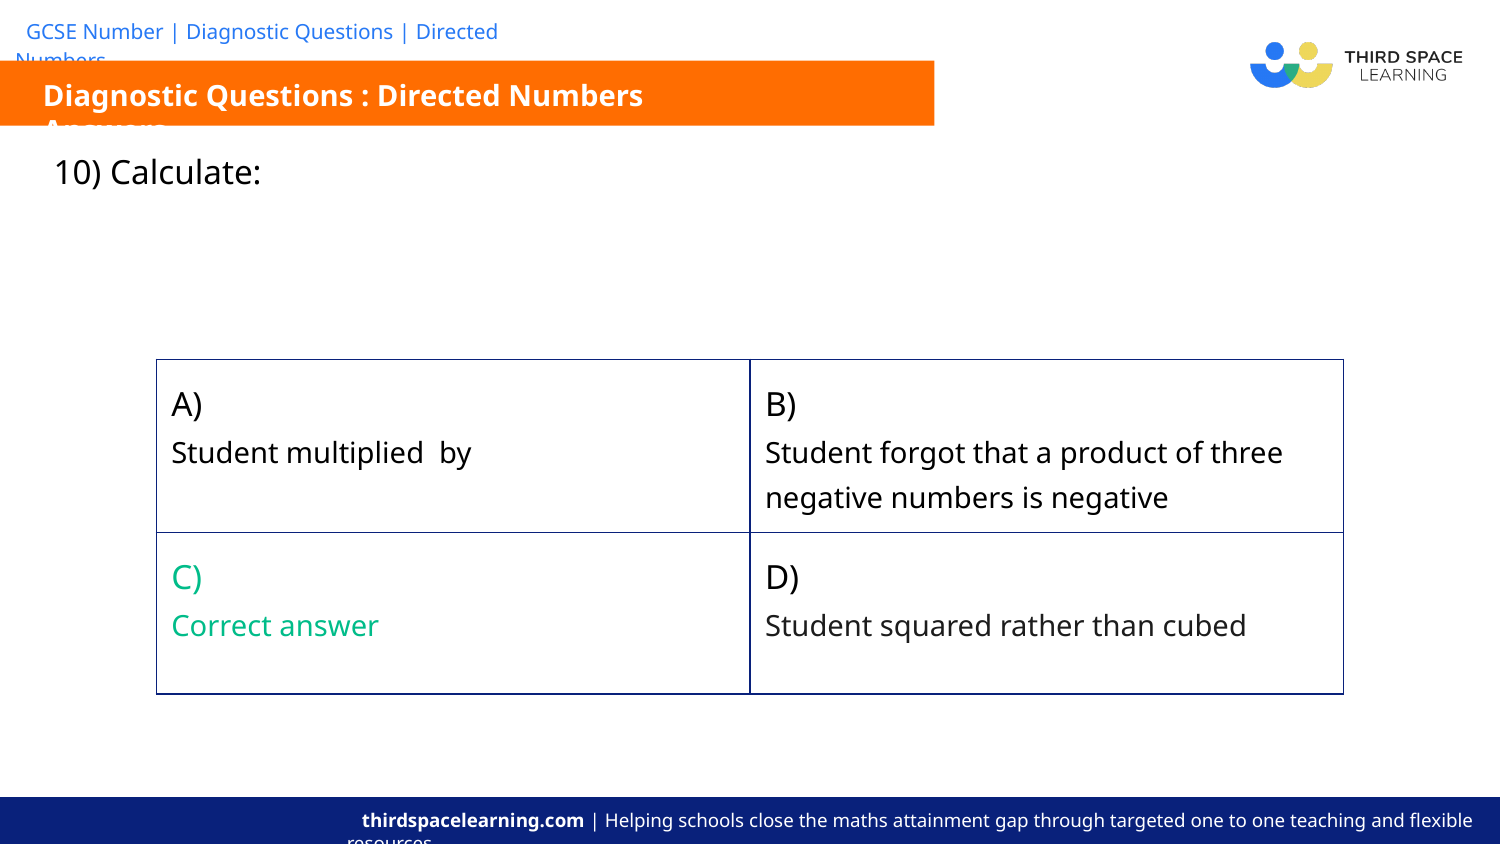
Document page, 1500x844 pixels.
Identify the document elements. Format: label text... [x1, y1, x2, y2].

picture [1250, 33, 1465, 99]
text_box Diagnostic Questions : Directed Numbers Answers [27, 61, 778, 162]
